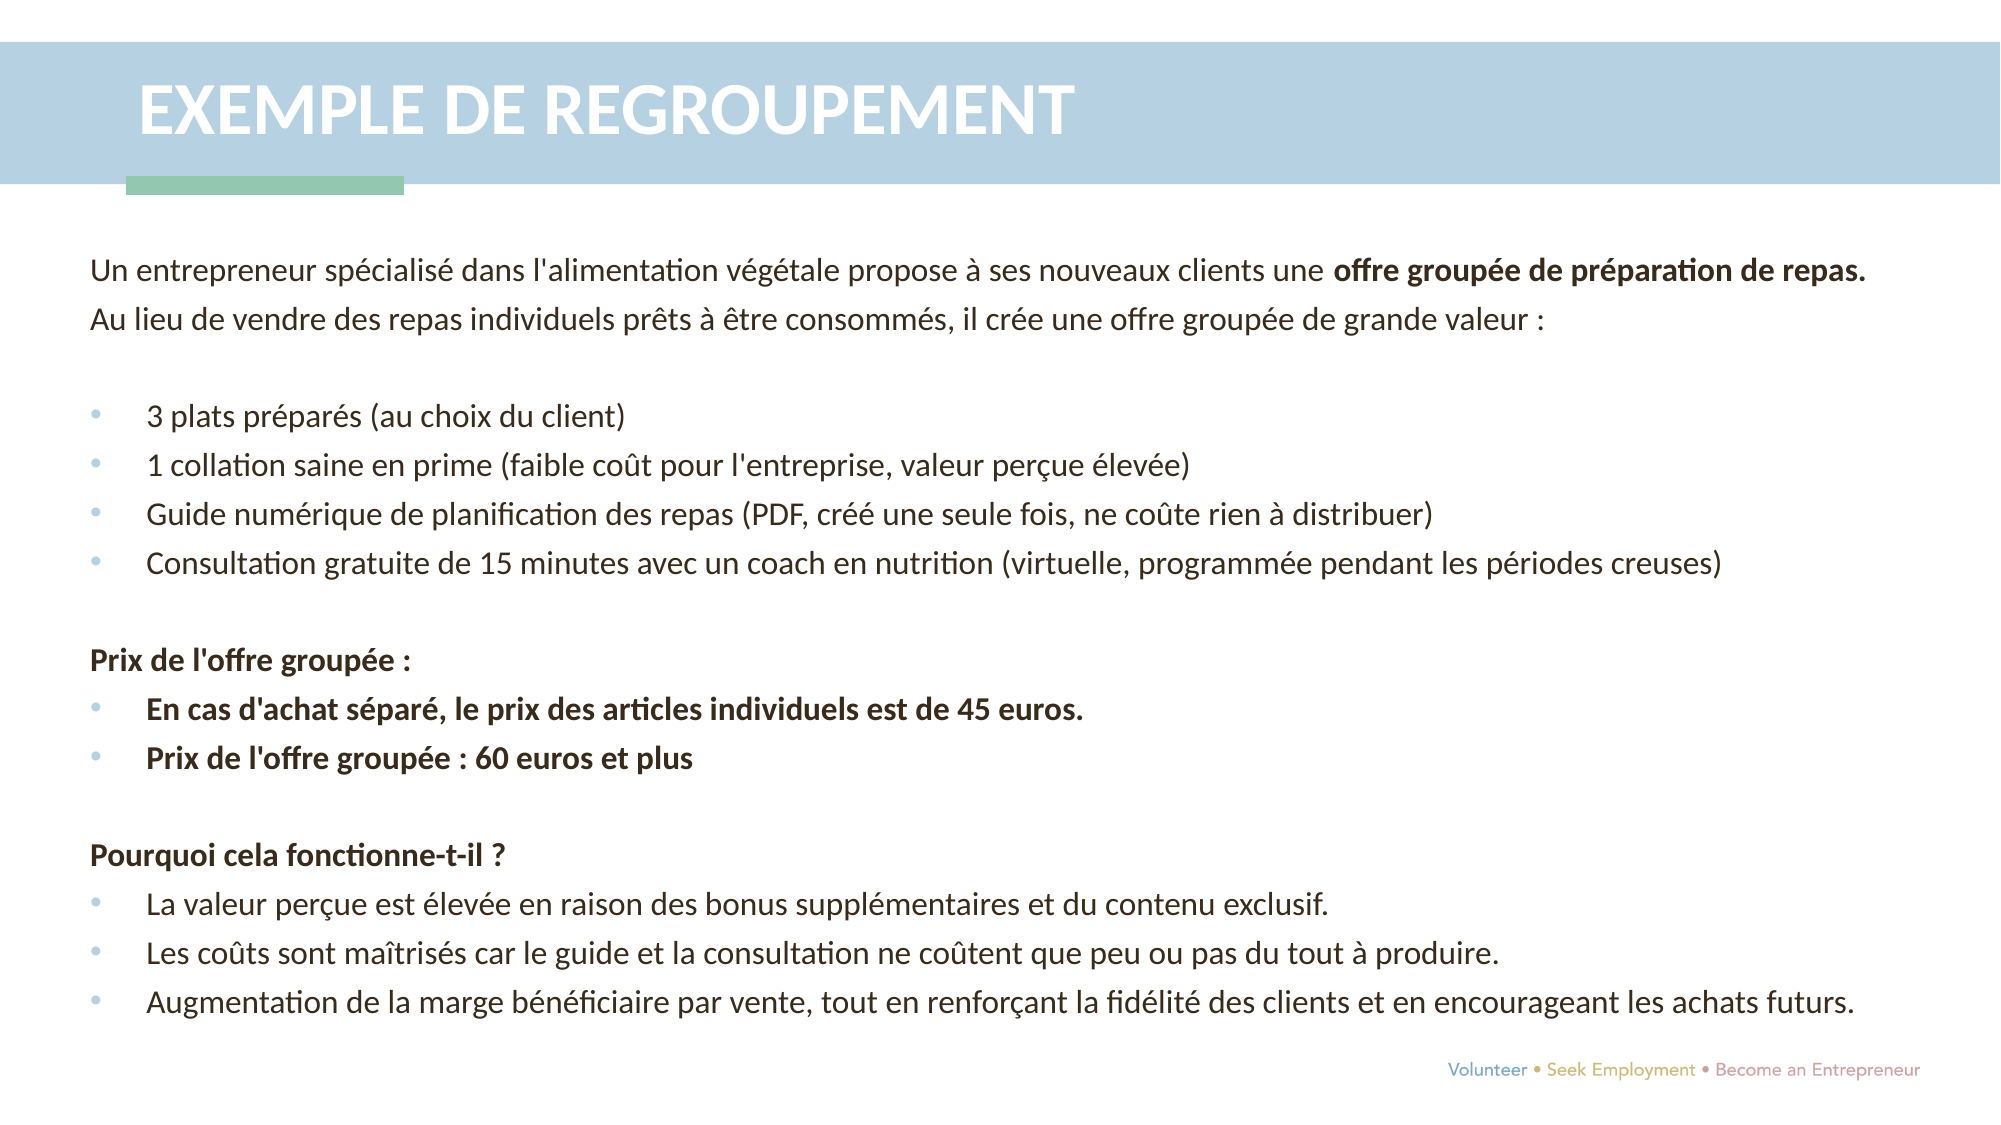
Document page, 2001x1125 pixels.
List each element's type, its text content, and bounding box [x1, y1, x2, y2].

picture [1418, 1046, 1971, 1103]
text_box Un entrepreneur spécialisé dans l'alimentation végétale propose à ses nouveaux clients une offre groupée de préparation de repas. Au lieu de vendre des repas individuels prêts à être consommés, il crée une offre groupée de grande valeur : 3 plats préparés (au choix du client) 1 collation saine en prime (faible coût pour l'entreprise, valeur perçue élevée) Guide numérique de planification des repas (PDF, créé une seule fois, ne coûte rien à distribuer) Consultation gratuite de 15 minutes avec un coach en nutrition (virtuelle, programmée pendant les périodes creuses) Prix de l'offre groupée : En cas d'achat séparé, le prix des articles individuels est de 45 euros. Prix de l'offre groupée : 60 euros et plus Pourquoi cela fonctionne-t-il ? La valeur perçue est élevée en raison des bonus supplémentaires et du contenu exclusif. Les coûts sont maîtrisés car le guide et la consultation ne coûtent que peu ou pas du tout à produire. Augmentation de la marge bénéficiaire par vente, tout en renforçant la fidélité des clients et en encourageant les achats futurs. [74, 231, 1890, 1012]
list EXEMPLE DE REGROUPEMENT [123, 51, 1913, 170]
